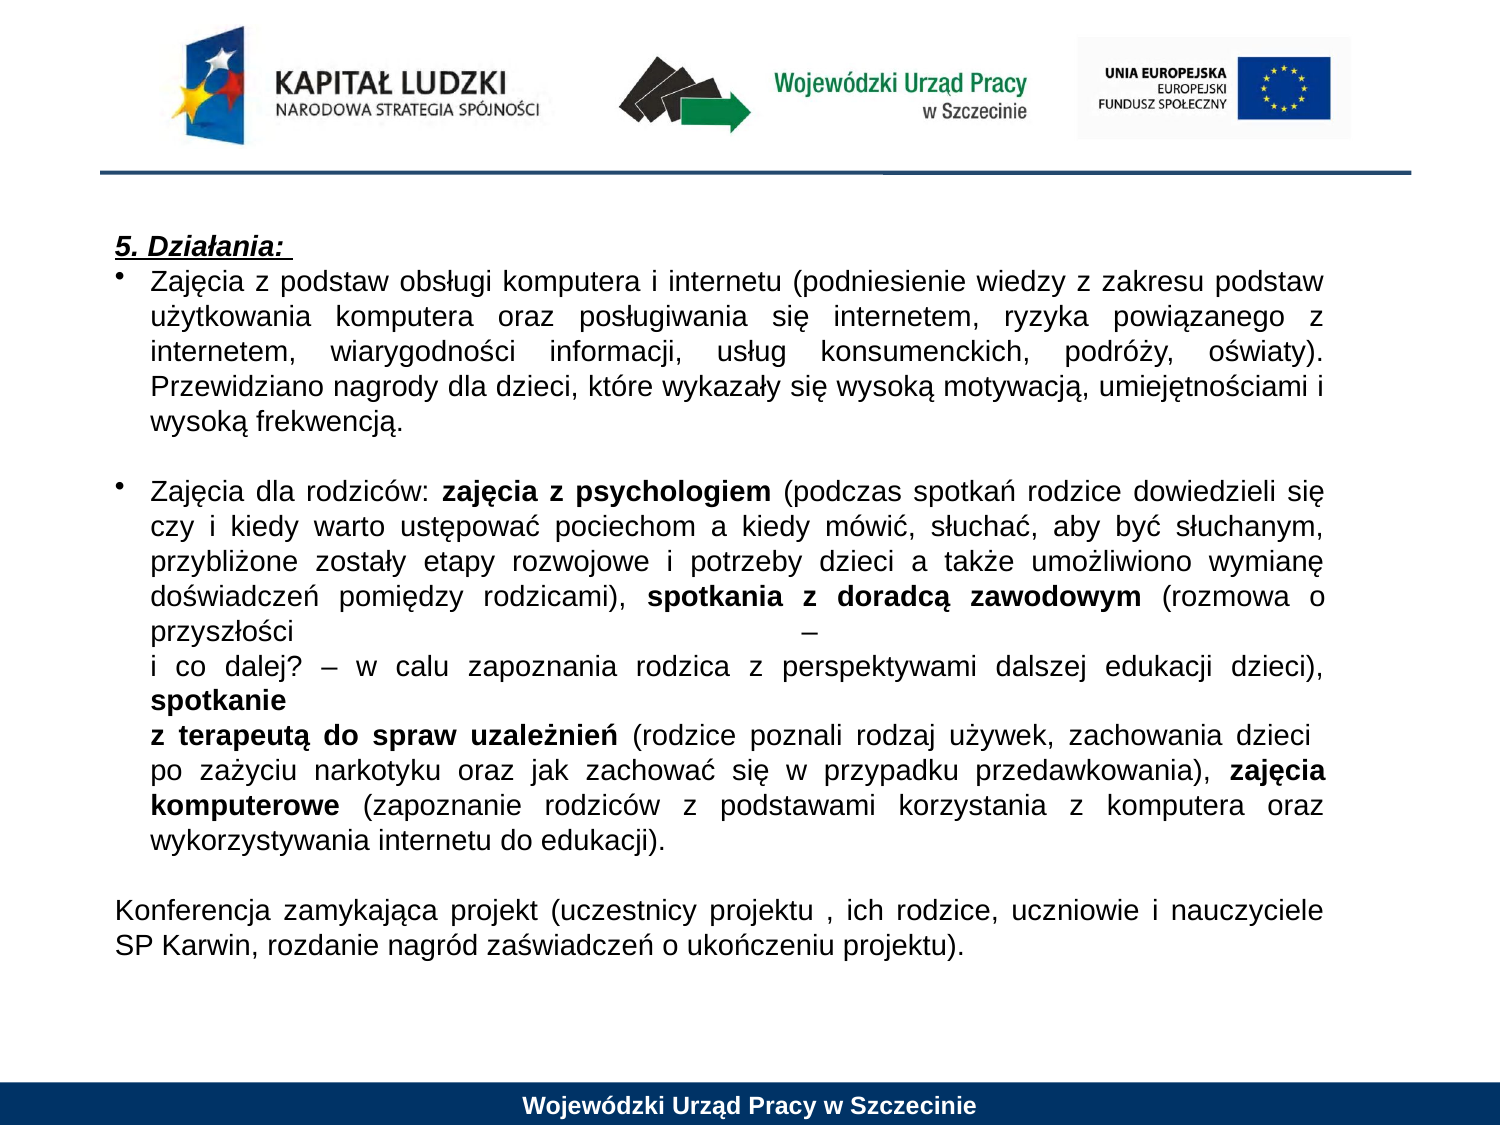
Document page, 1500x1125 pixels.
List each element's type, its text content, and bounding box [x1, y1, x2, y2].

text_box 5. Działania: Zajęcia z podstaw obsługi komputera i internetu (podniesienie wiedzy z zakresu podstaw użytkowania komputera oraz posługiwania się internetem, ryzyka powiązanego z internetem, wiarygodności informacji, usług konsumenckich, podróży, oświaty). Przewidziano nagrody dla dzieci, które wykazały się wysoką motywacją, umiejętnościami i wysoką frekwencją. Zajęcia dla rodziców: zajęcia z psychologiem (podczas spotkań rodzice dowiedzieli się czy i kiedy warto ustępować pociechom a kiedy mówić, słuchać, aby być słuchanym, przybliżone zostały etapy rozwojowe i potrzeby dzieci a także umożliwiono wymianę doświadczeń pomiędzy rodzicami), spotkania z doradcą zawodowym (rozmowa o przyszłości – i co dalej? – w calu zapoznania rodzica z perspektywami dalszej edukacji dzieci), spotkanie z terapeutą do spraw uzależnień (rodzice poznali rodzaj używek, zachowania dzieci po zażyciu narkotyku oraz jak zachować się w przypadku przedawkowania), zajęcia komputerowe (zapoznanie rodziców z podstawami korzystania z komputera oraz wykorzystywania internetu do edukacji). Konferencja zamykająca projekt (uczestnicy projektu , ich rodzice, uczniowie i nauczyciele SP Karwin, rozdanie nagród zaświadczeń o ukończeniu projektu). [100, 219, 1341, 969]
picture [159, 24, 1353, 149]
